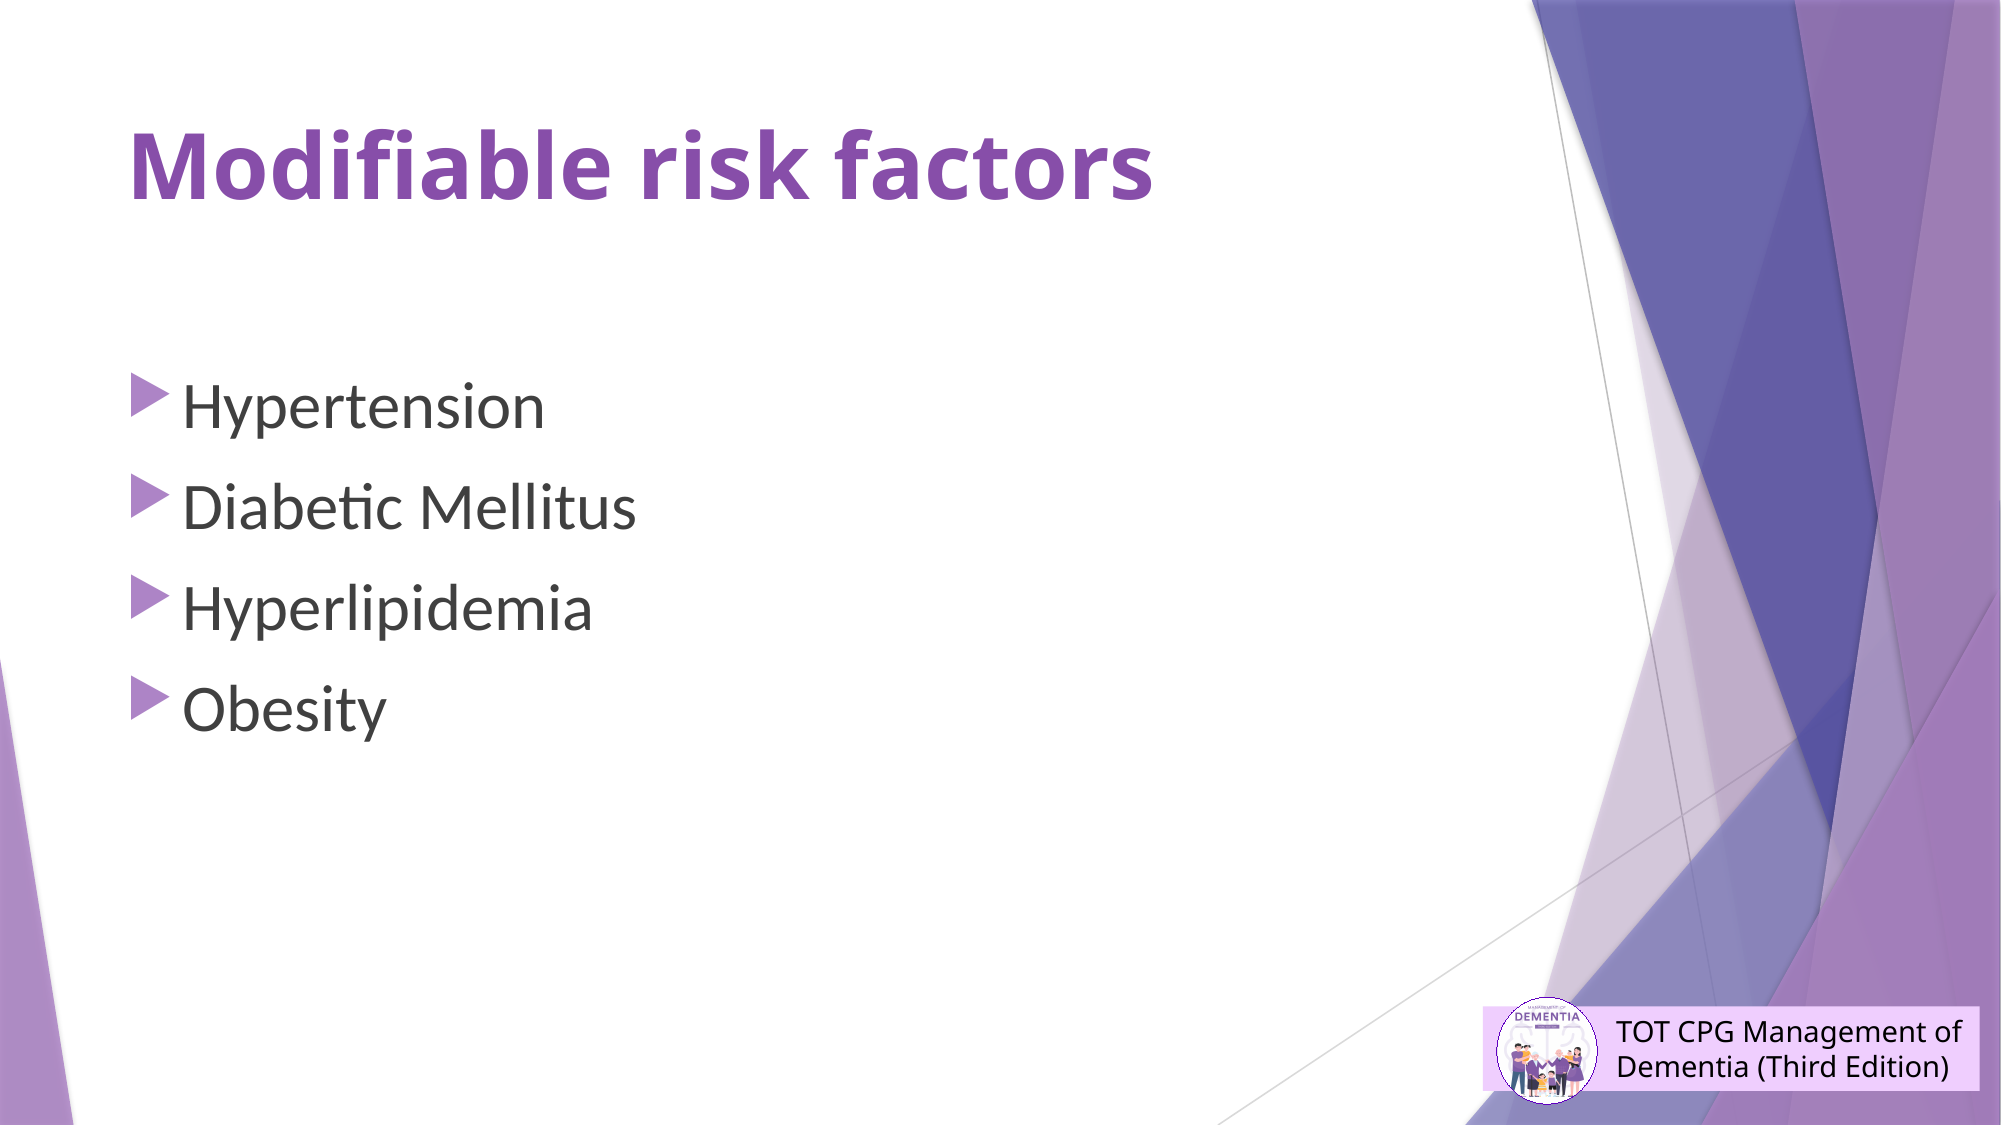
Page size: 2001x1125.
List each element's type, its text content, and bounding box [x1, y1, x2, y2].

list Hypertension Diabetic Mellitus Hyperlipidemia Obesity [111, 354, 1522, 992]
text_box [1482, 996, 1981, 1105]
title Modifiable risk factors [111, 99, 1522, 317]
